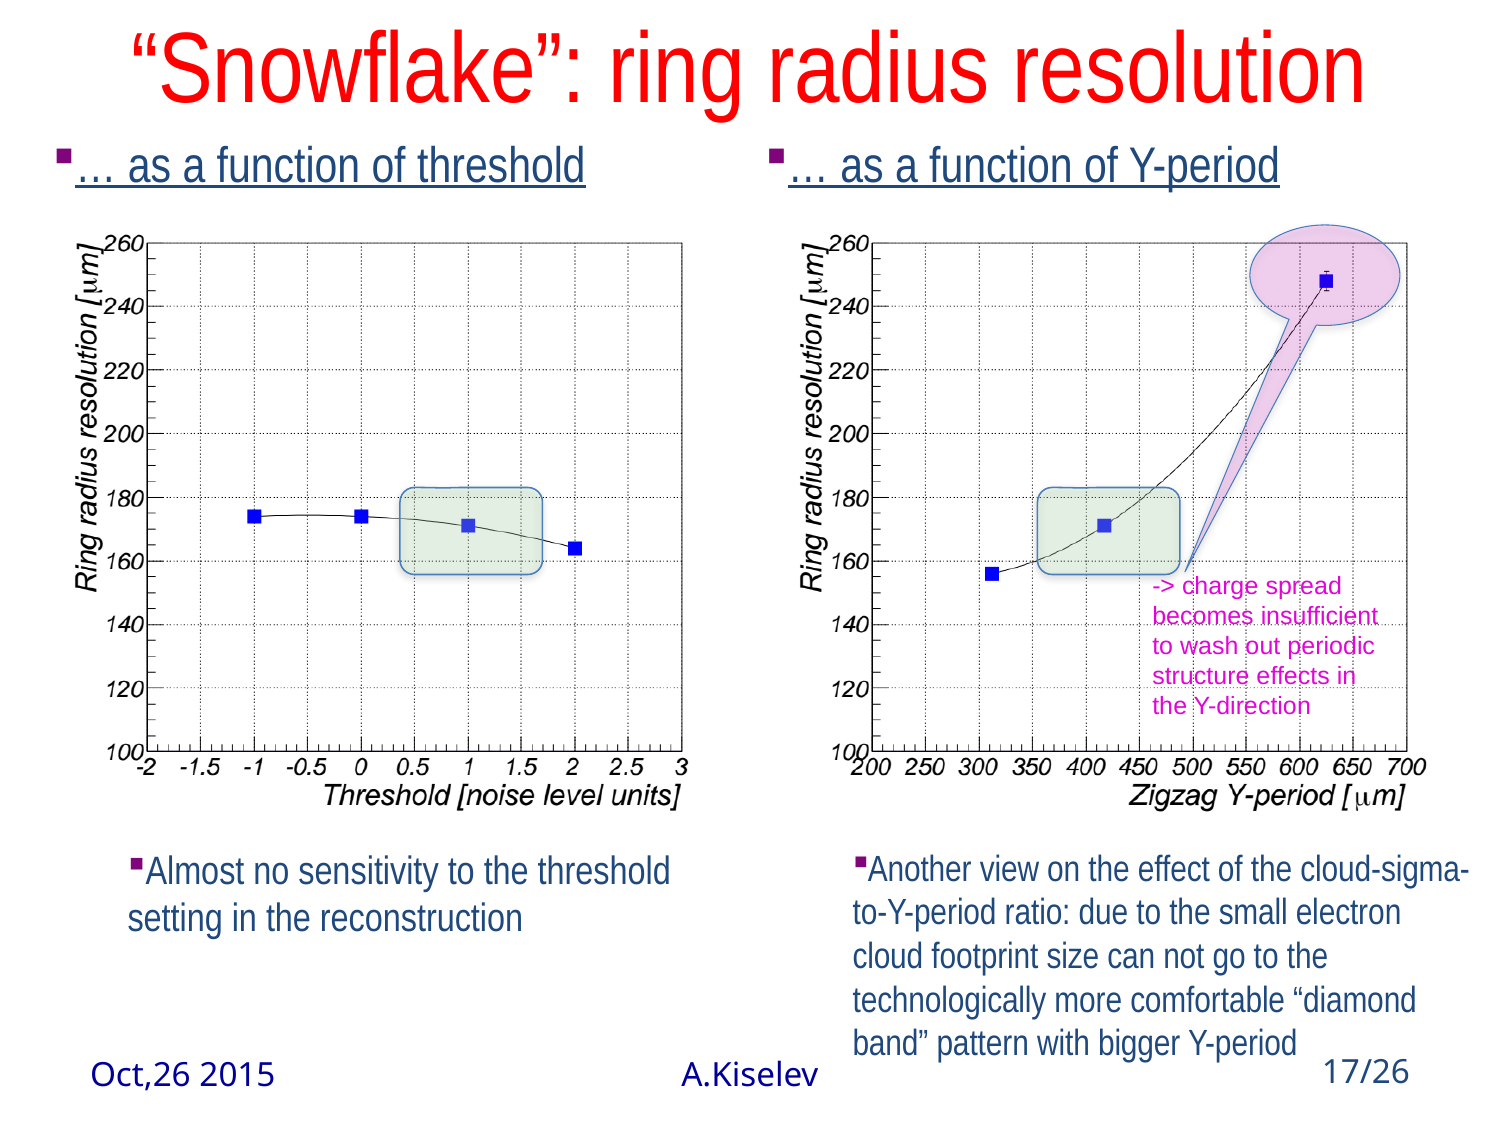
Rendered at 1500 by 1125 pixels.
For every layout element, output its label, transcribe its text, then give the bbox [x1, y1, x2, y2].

text_box … as a function of threshold [37, 124, 963, 263]
text_box Another view on the effect of the cloud-sigma-to-Y-period ratio: due to the small electron cloud footprint size can not go to the technologically more comfortable “diamond band” pattern with bigger Y-period [837, 837, 1488, 1075]
text_box Almost no sensitivity to the threshold setting in the reconstruction [112, 840, 688, 1038]
title “Snowflake”: ring radius resolution [0, 0, 1500, 125]
footer A.Kiselev [512, 1042, 988, 1103]
picture [787, 212, 1438, 831]
slide_number 17/26 [1074, 1075, 1425, 1103]
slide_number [75, 1042, 425, 1103]
picture [62, 212, 713, 831]
text_box … as a function of Y-period [963, 124, 1500, 263]
